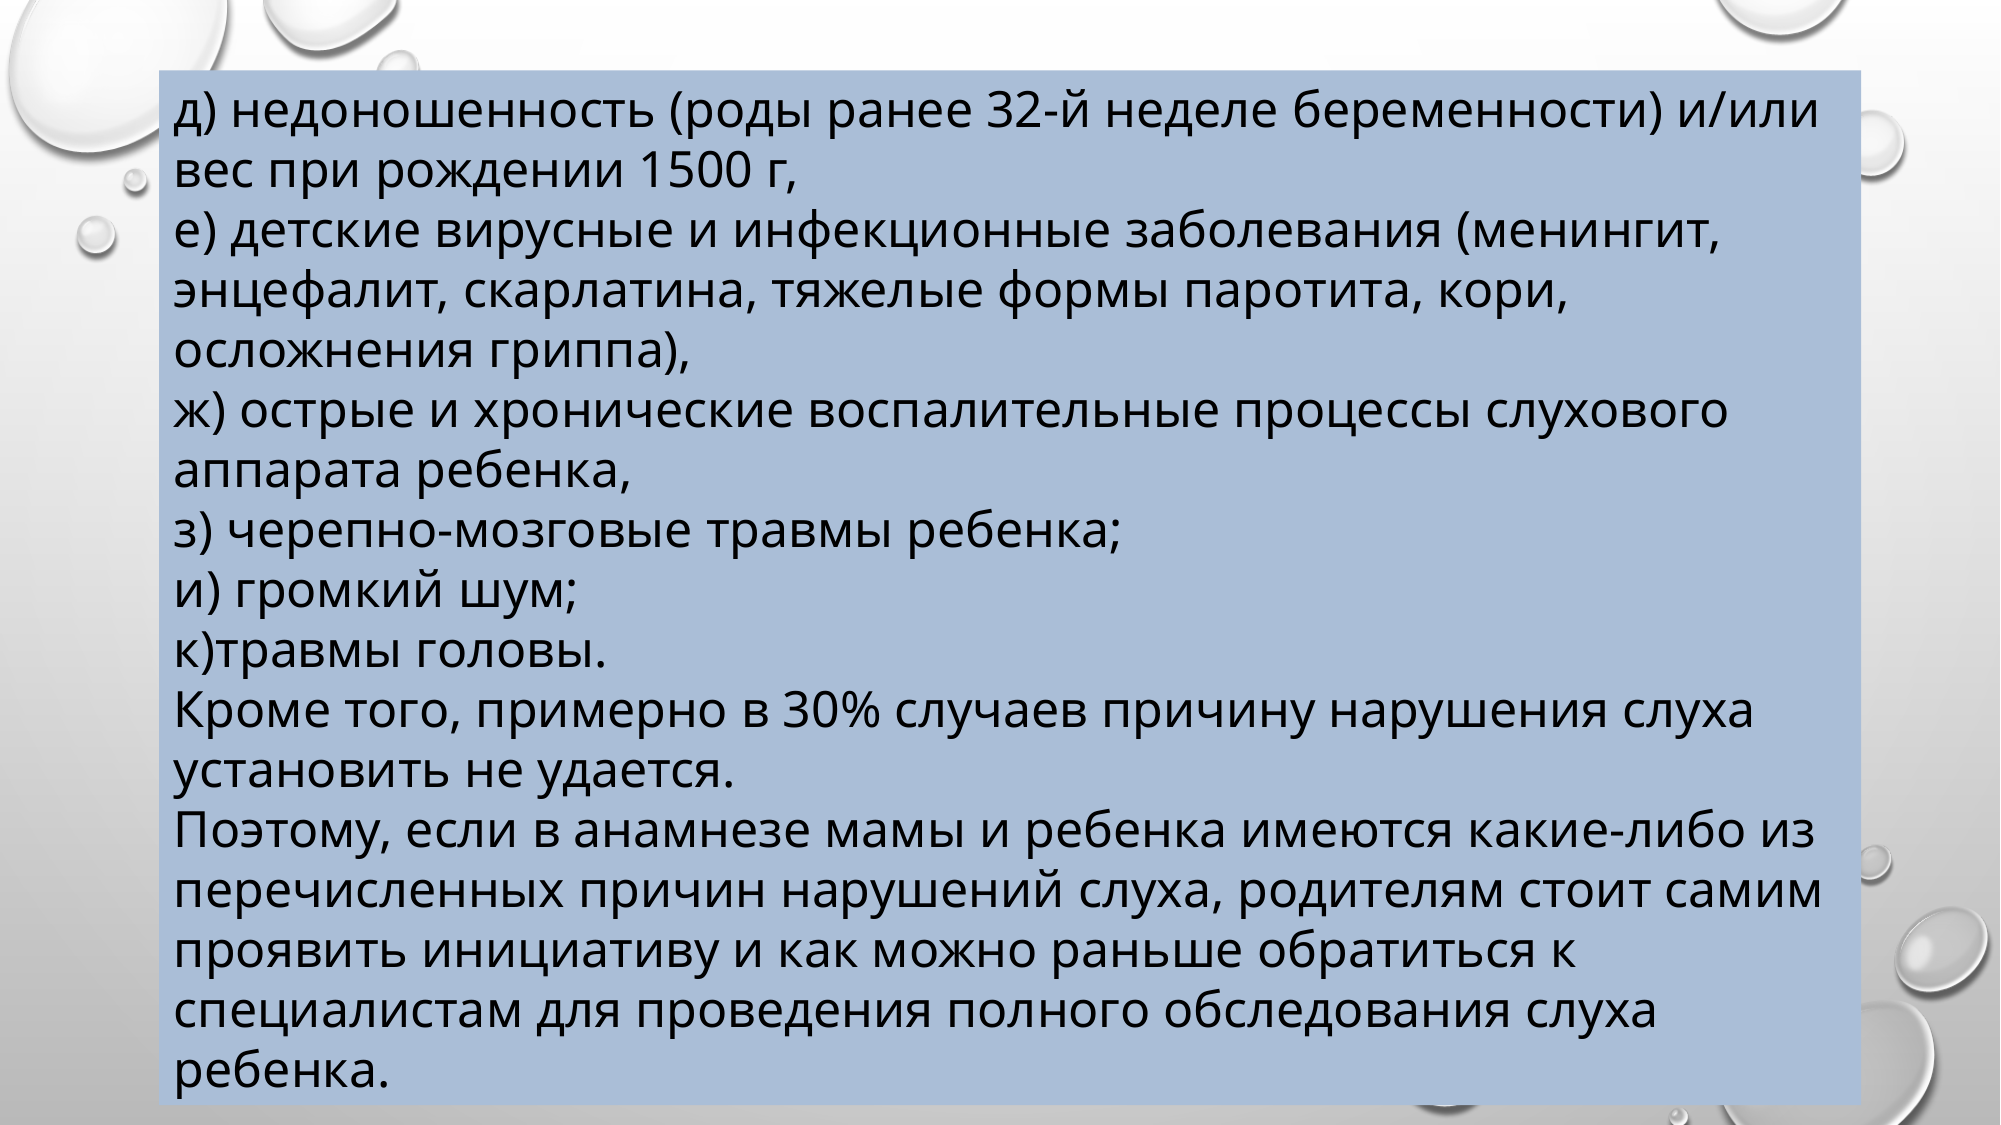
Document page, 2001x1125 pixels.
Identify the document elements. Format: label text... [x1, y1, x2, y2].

picture [0, 0, 2000, 1125]
text_box д) недоношенность (роды ранее 32-й неделе беременности) и/или вес при рождении 1500 г, е) детские вирусные и инфекционные заболевания (менингит, энцефалит, скарлатина, тяжелые формы паротита, кори, осложнения гриппа), ж) острые и хронические воспалительные процессы слухового аппарата ребенка, з) черепно-мозговые травмы ребенка; и) громкий шум; к)травмы головы. Кроме того, примерно в 30% случаев причину нарушения слуха установить не удается. Поэтому, если в анамнезе мамы и ребенка имеются какие-либо из перечисленных причин нарушений слуха, родителям стоит самим проявить инициативу и как можно раньше обратиться к специалистам для проведения полного обследования слуха ребенка. [159, 70, 1862, 1106]
